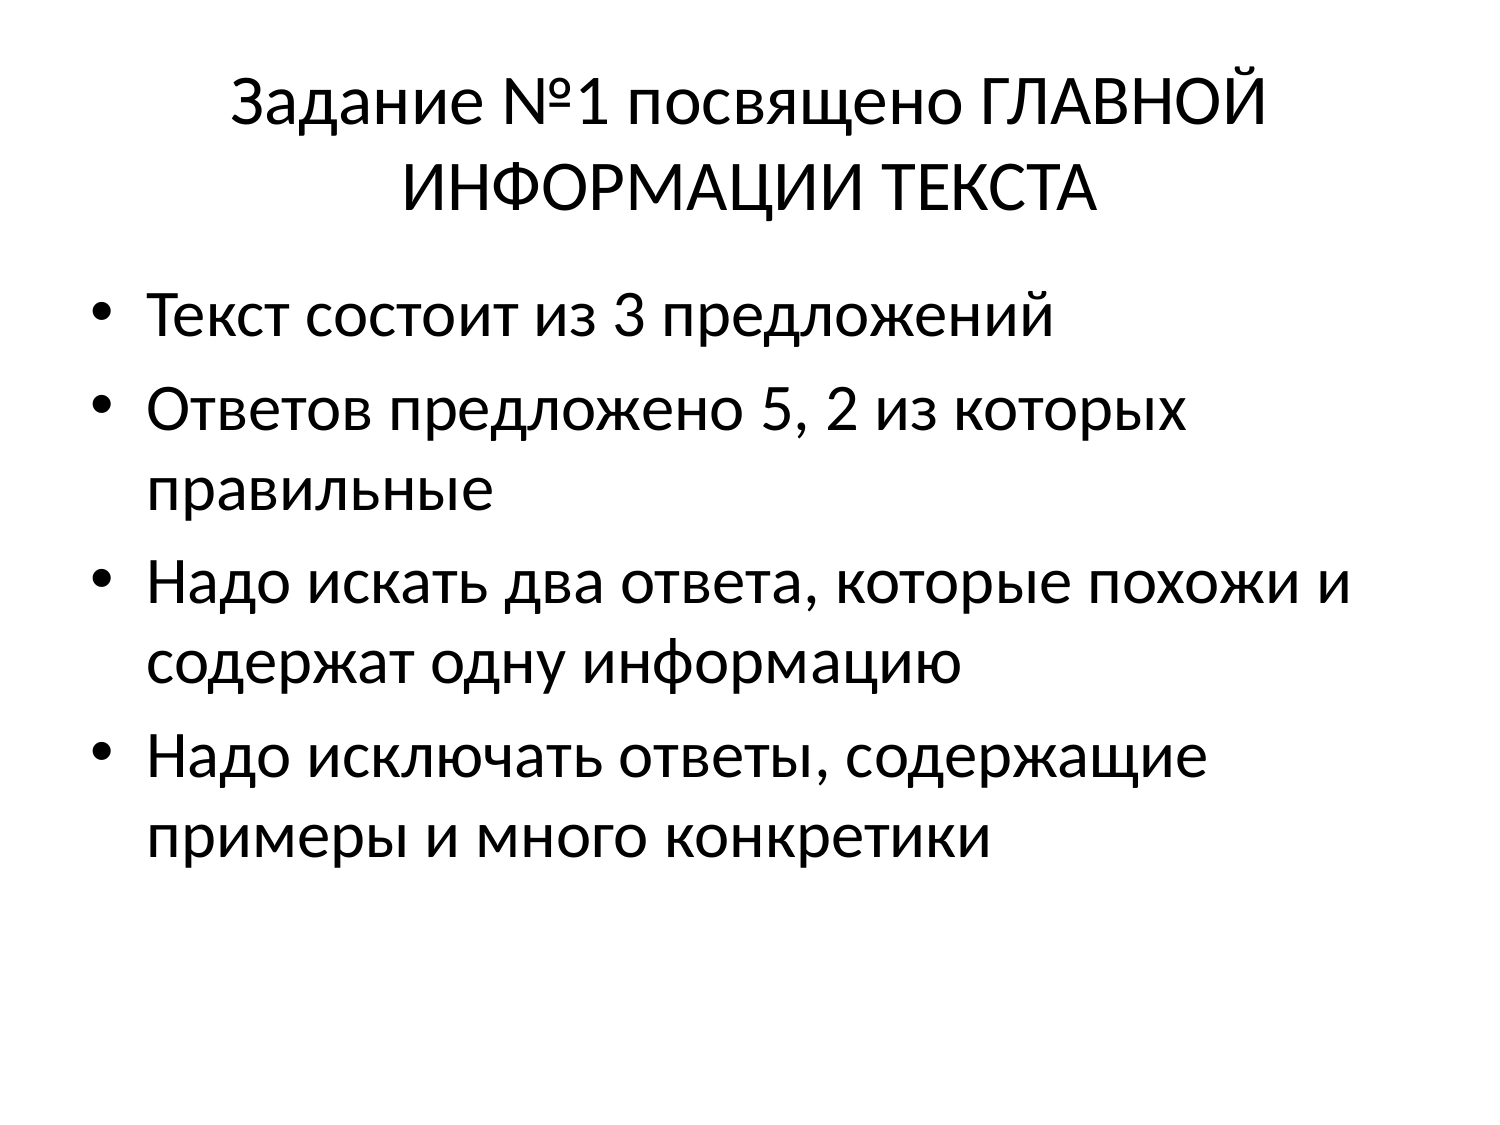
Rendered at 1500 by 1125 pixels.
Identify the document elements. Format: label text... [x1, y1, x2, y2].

list Текст состоит из 3 предложений Ответов предложено 5, 2 из которых правильные Надо искать два ответа, которые похожи и содержат одну информацию Надо исключать ответы, содержащие примеры и много конкретики [75, 262, 1425, 1005]
title Задание №1 посвящено ГЛАВНОЙ ИНФОРМАЦИИ ТЕКСТА [75, 45, 1425, 233]
